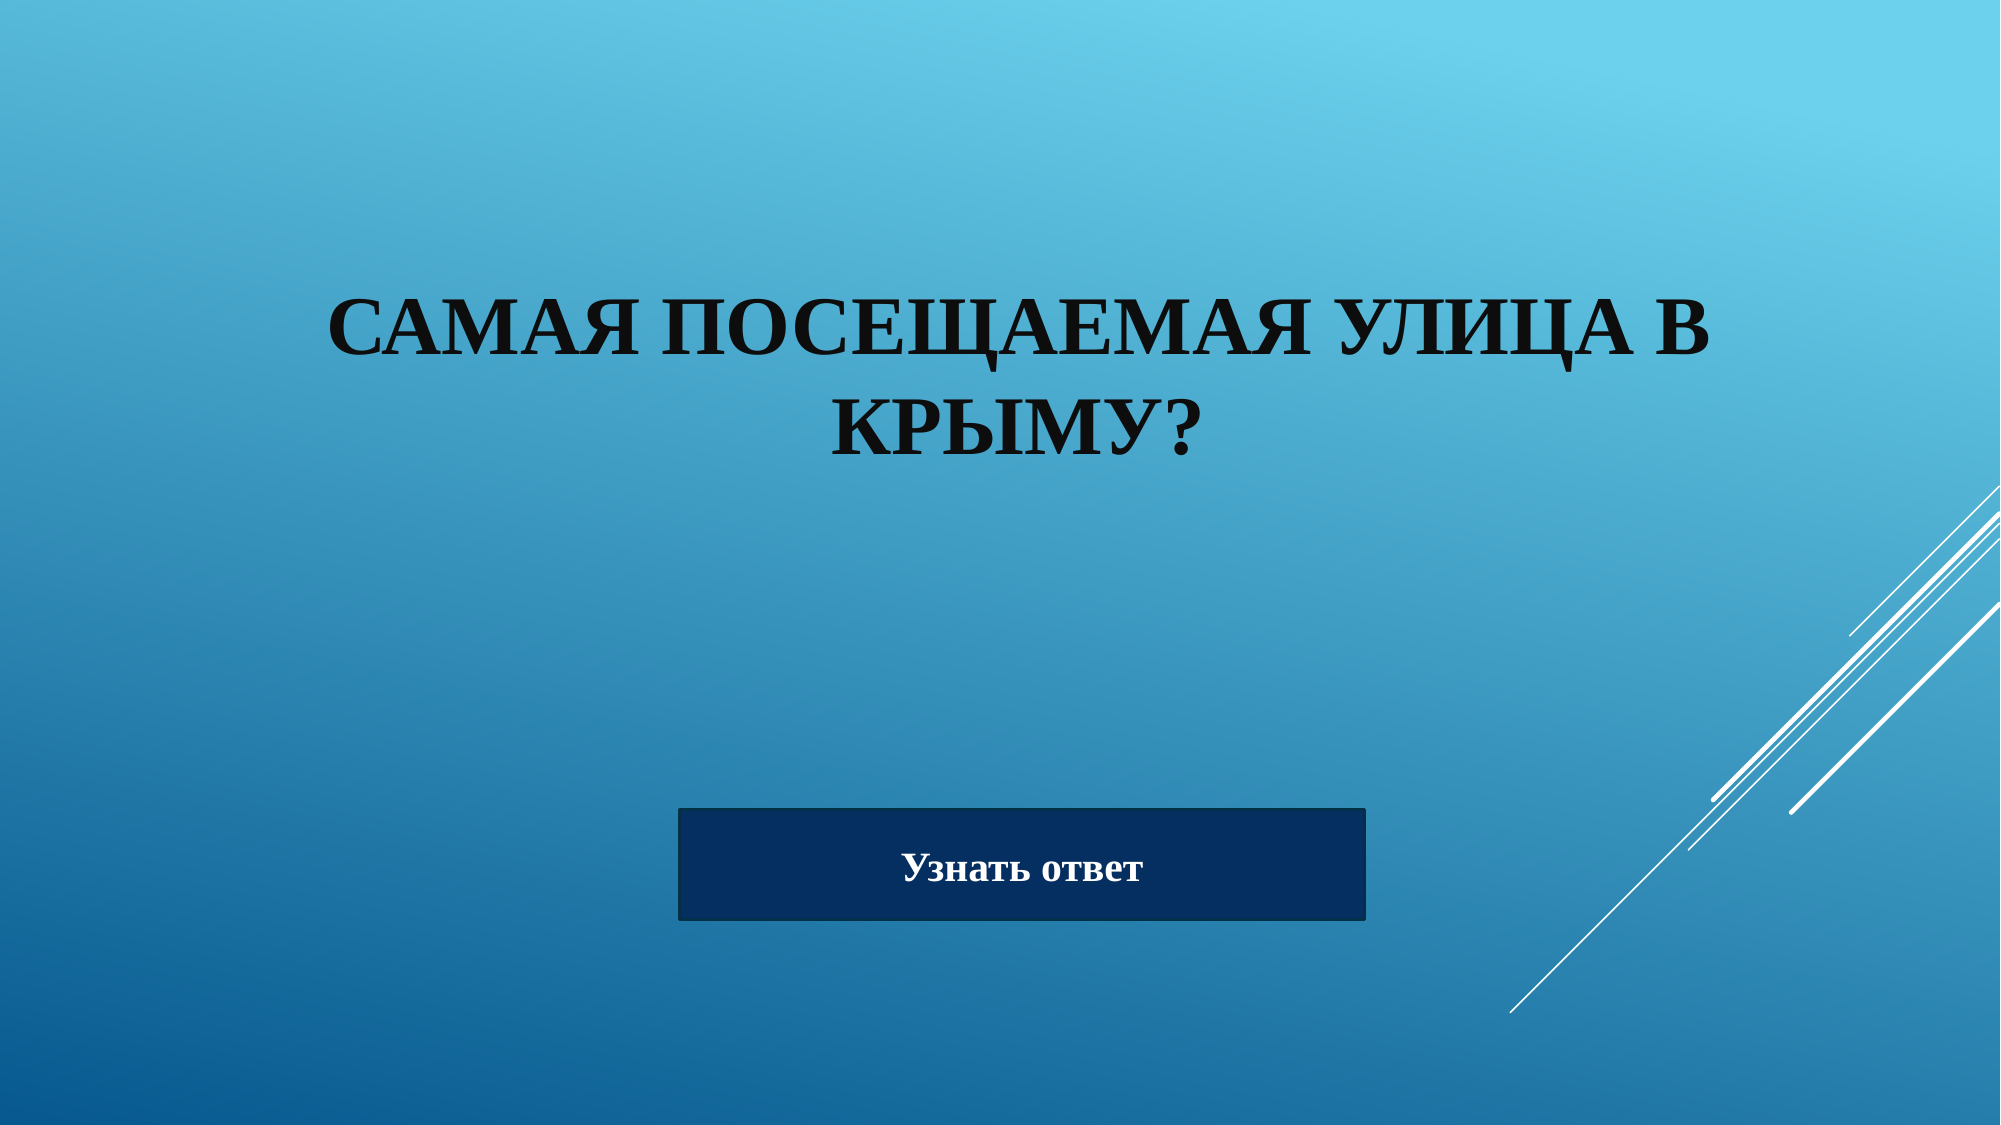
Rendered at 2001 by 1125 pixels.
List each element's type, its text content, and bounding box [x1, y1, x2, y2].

title Самая посещаемая улица в Крыму? [156, 141, 1882, 701]
